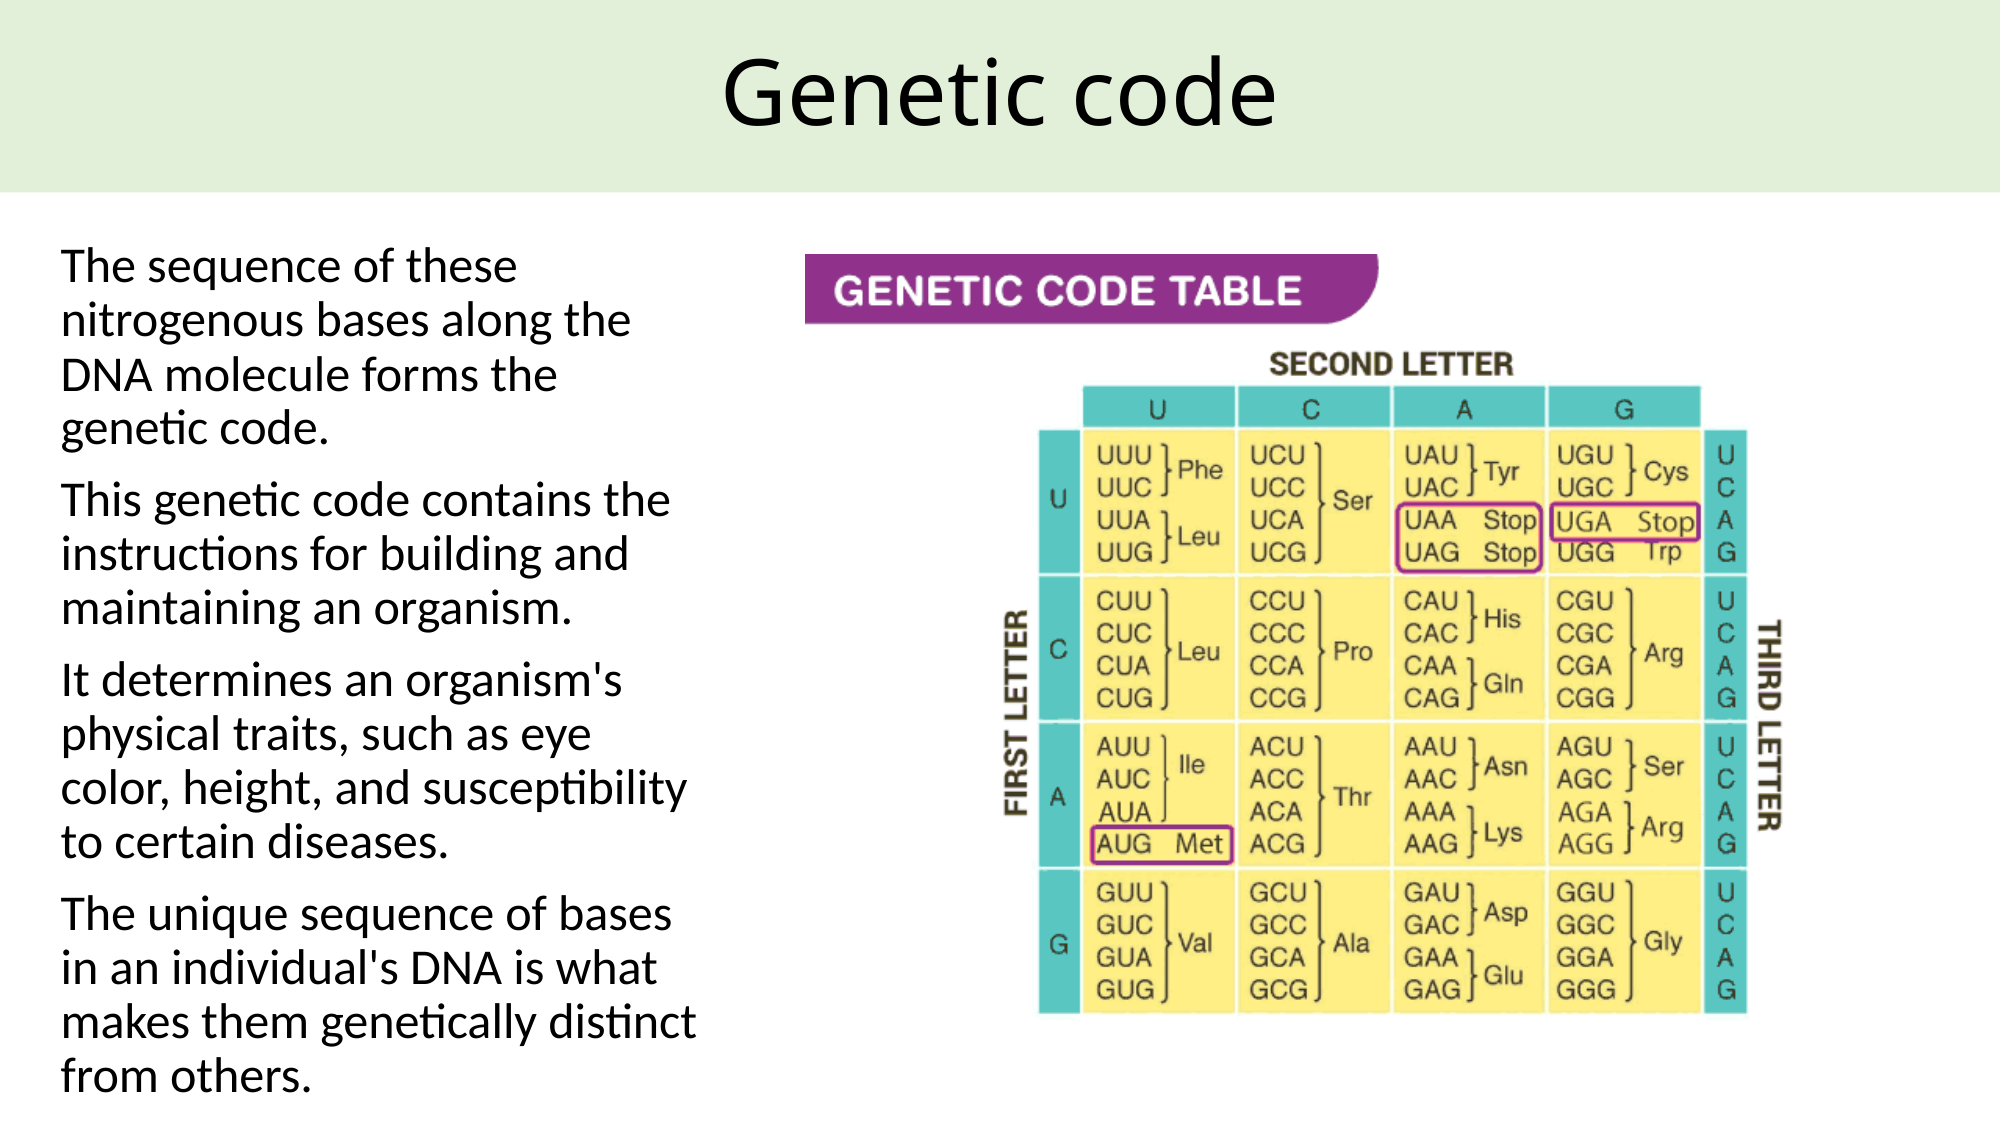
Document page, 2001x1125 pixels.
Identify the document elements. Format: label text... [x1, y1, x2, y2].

text_box Genetic code [0, 0, 2000, 193]
list The sequence of these nitrogenous bases along the DNA molecule forms the genetic code. This genetic code contains the instructions for building and maintaining an organism. It determines an organism's physical traits, such as eye color, height, and susceptibility to certain diseases. The unique sequence of bases in an individual's DNA is what makes them genetically distinct from others. [45, 232, 719, 1125]
picture [805, 254, 1978, 1050]
